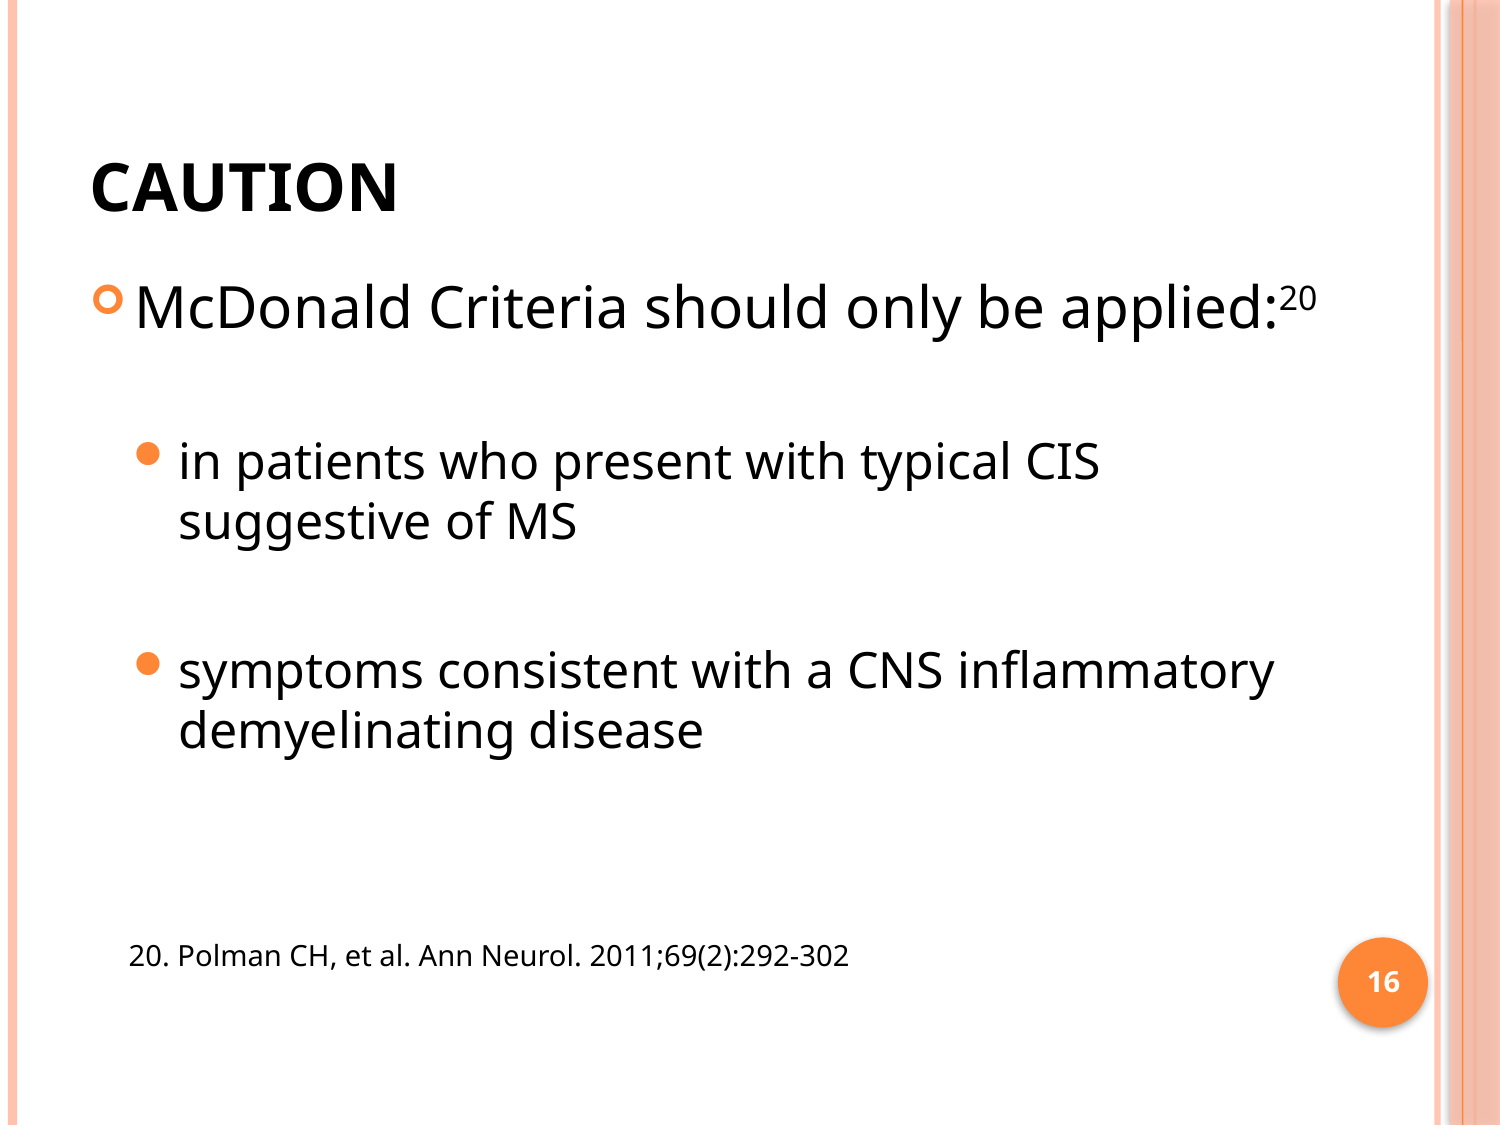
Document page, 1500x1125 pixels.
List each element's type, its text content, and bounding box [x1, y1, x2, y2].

list McDonald Criteria should only be applied:20 in patients who present with typical CIS suggestive of MS symptoms consistent with a CNS inflammatory demyelinating disease 20. Polman CH, et al. Ann Neurol. 2011;69(2):292-302 [75, 262, 1381, 1062]
title Caution [75, 45, 1300, 233]
slide_number 16 [1333, 940, 1434, 1027]
